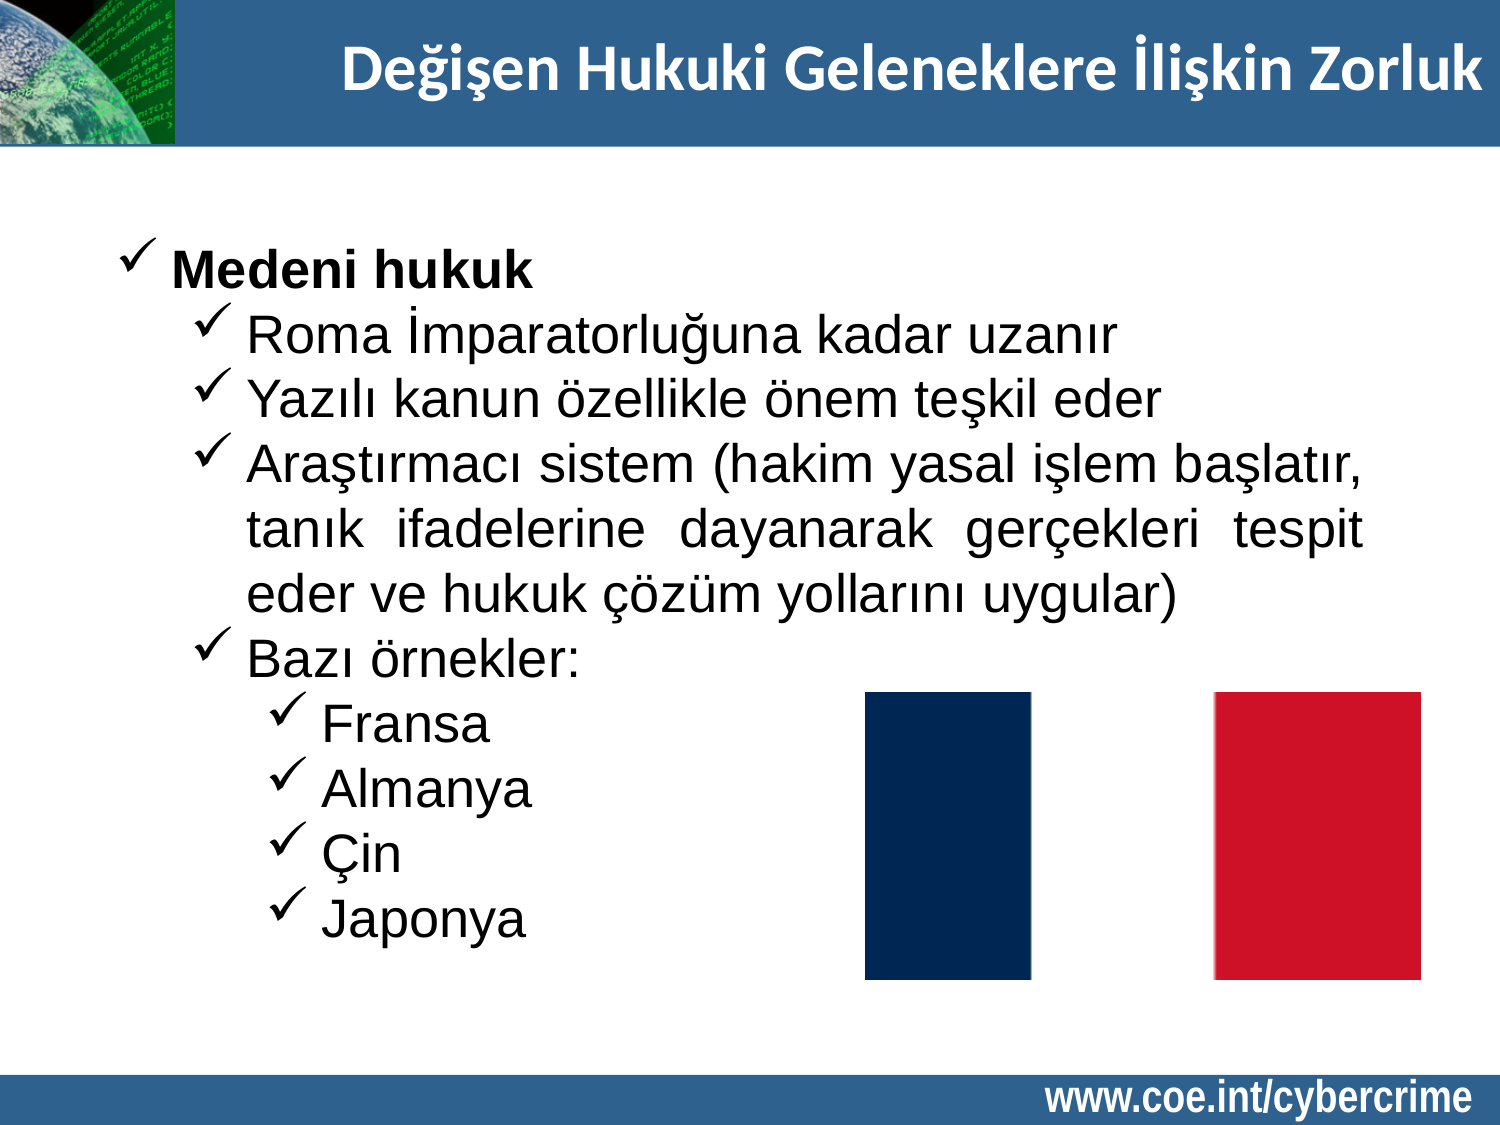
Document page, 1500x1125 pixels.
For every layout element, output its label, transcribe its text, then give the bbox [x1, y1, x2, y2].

picture [865, 692, 1421, 980]
text_box Değişen Hukuki Geleneklere İlişkin Zorluk [177, 0, 1500, 149]
text_box Medeni hukuk Roma İmparatorluğuna kadar uzanır Yazılı kanun özellikle önem teşkil eder Araştırmacı sistem (hakim yasal işlem başlatır, tanık ifadelerine dayanarak gerçekleri tespit eder ve hukuk çözüm yollarını uygular) Bazı örnekler: Fransa Almanya Çin Japonya [100, 226, 1380, 956]
text_box [0, 1073, 1030, 1125]
picture [0, 0, 175, 144]
text_box www.coe.int/cybercrime [1030, 1059, 1500, 1125]
